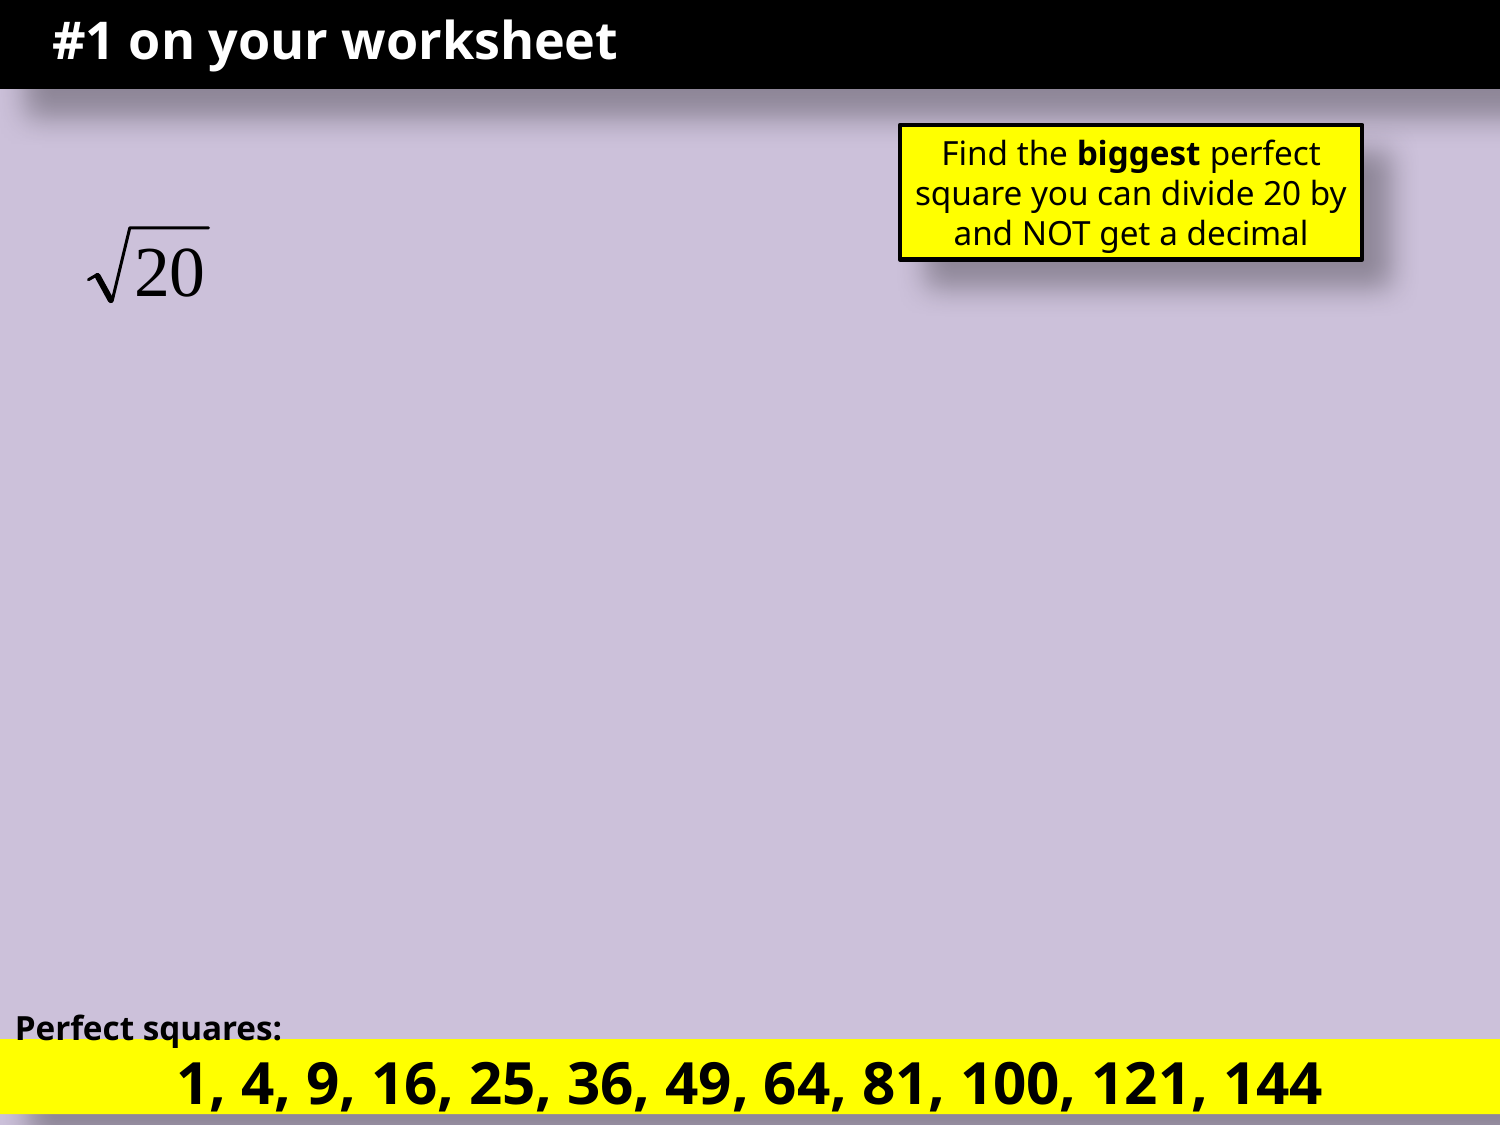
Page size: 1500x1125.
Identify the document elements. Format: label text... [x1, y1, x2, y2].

text_box [0, 0, 1500, 89]
text_box #1 on your worksheet [37, 0, 1475, 78]
text_box Find the biggest perfect square you can divide 20 by and NOT get a decimal [899, 124, 1363, 260]
text_box Perfect squares: [0, 999, 350, 1055]
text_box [74, 212, 225, 321]
text_box 1, 4, 9, 16, 25, 36, 49, 64, 81, 100, 121, 144 [0, 1039, 1500, 1124]
